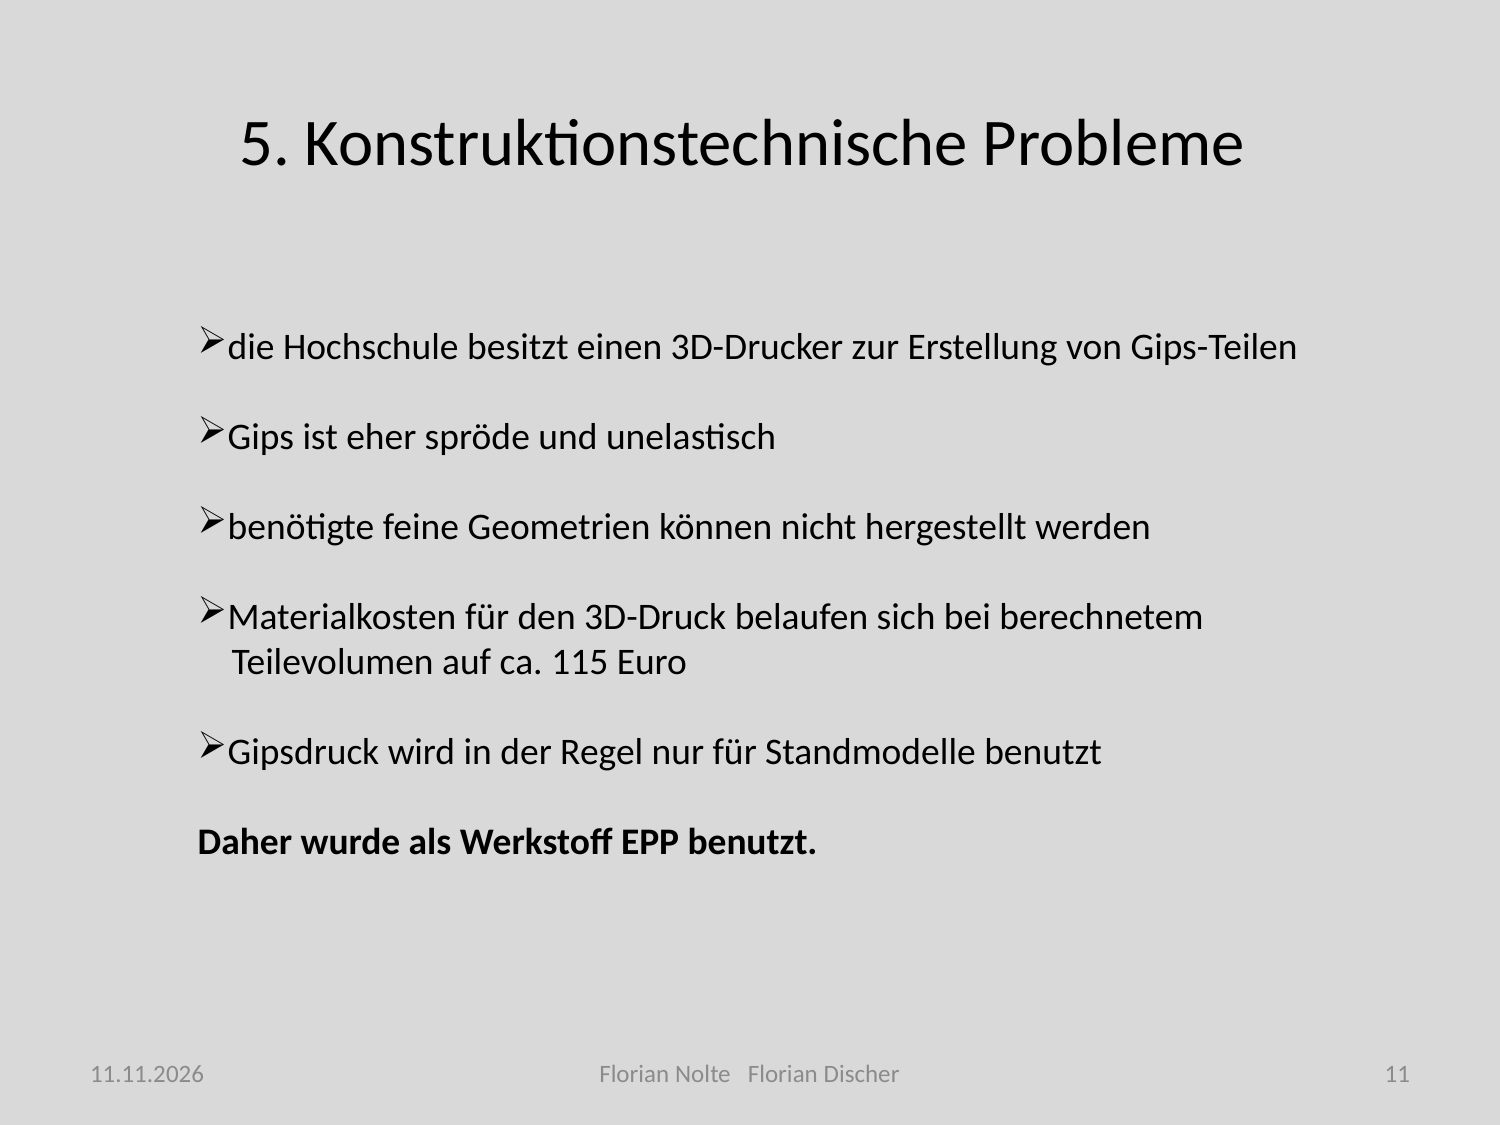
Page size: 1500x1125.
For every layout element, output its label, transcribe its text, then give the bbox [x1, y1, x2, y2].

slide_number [75, 1042, 425, 1103]
slide_number 11 [1074, 1042, 1425, 1103]
title 5. Konstruktionstechnische Probleme [75, 45, 1425, 233]
footer Florian Nolte Florian Discher [512, 1042, 988, 1103]
text_box die Hochschule besitzt einen 3D-Drucker zur Erstellung von Gips-Teilen Gips ist eher spröde und unelastisch benötigte feine Geometrien können nicht hergestellt werden Materialkosten für den 3D-Druck belaufen sich bei berechnetem Teilevolumen auf ca. 115 Euro Gipsdruck wird in der Regel nur für Standmodelle benutzt Daher wurde als Werkstoff EPP benutzt. [182, 314, 1341, 915]
